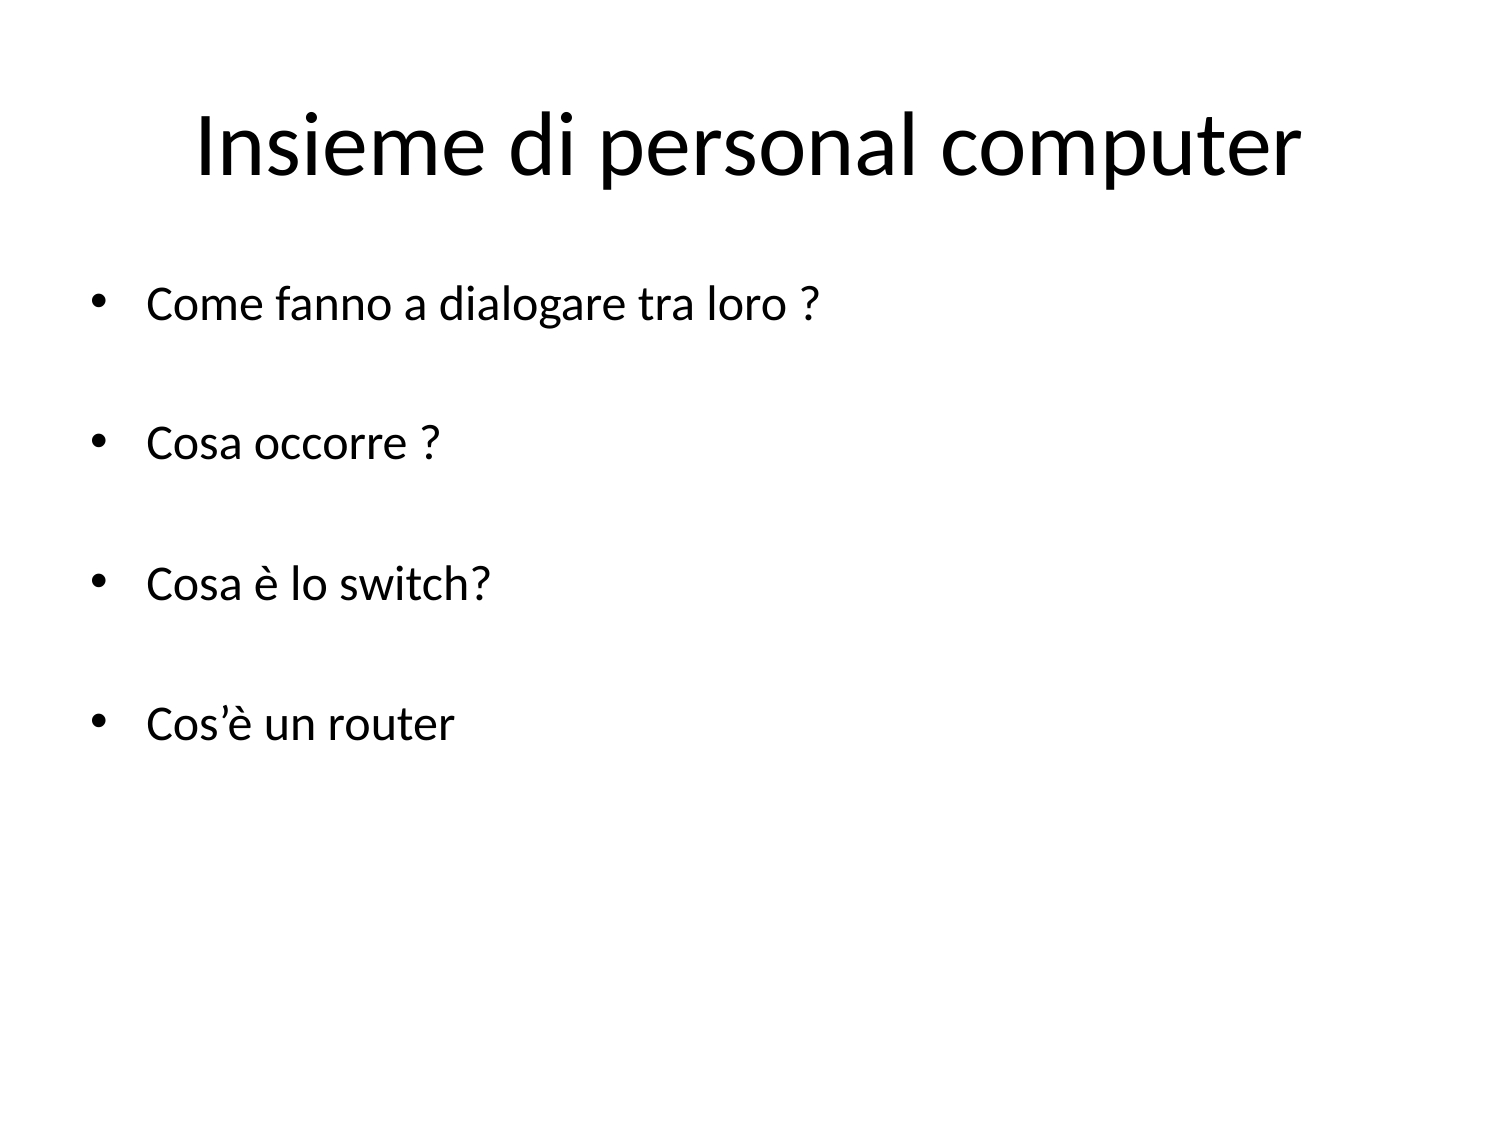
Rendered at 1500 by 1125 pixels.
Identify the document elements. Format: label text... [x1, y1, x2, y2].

list Come fanno a dialogare tra loro ? Cosa occorre ? Cosa è lo switch? Cos’è un router [75, 262, 1425, 1005]
title Insieme di personal computer [75, 45, 1425, 233]
